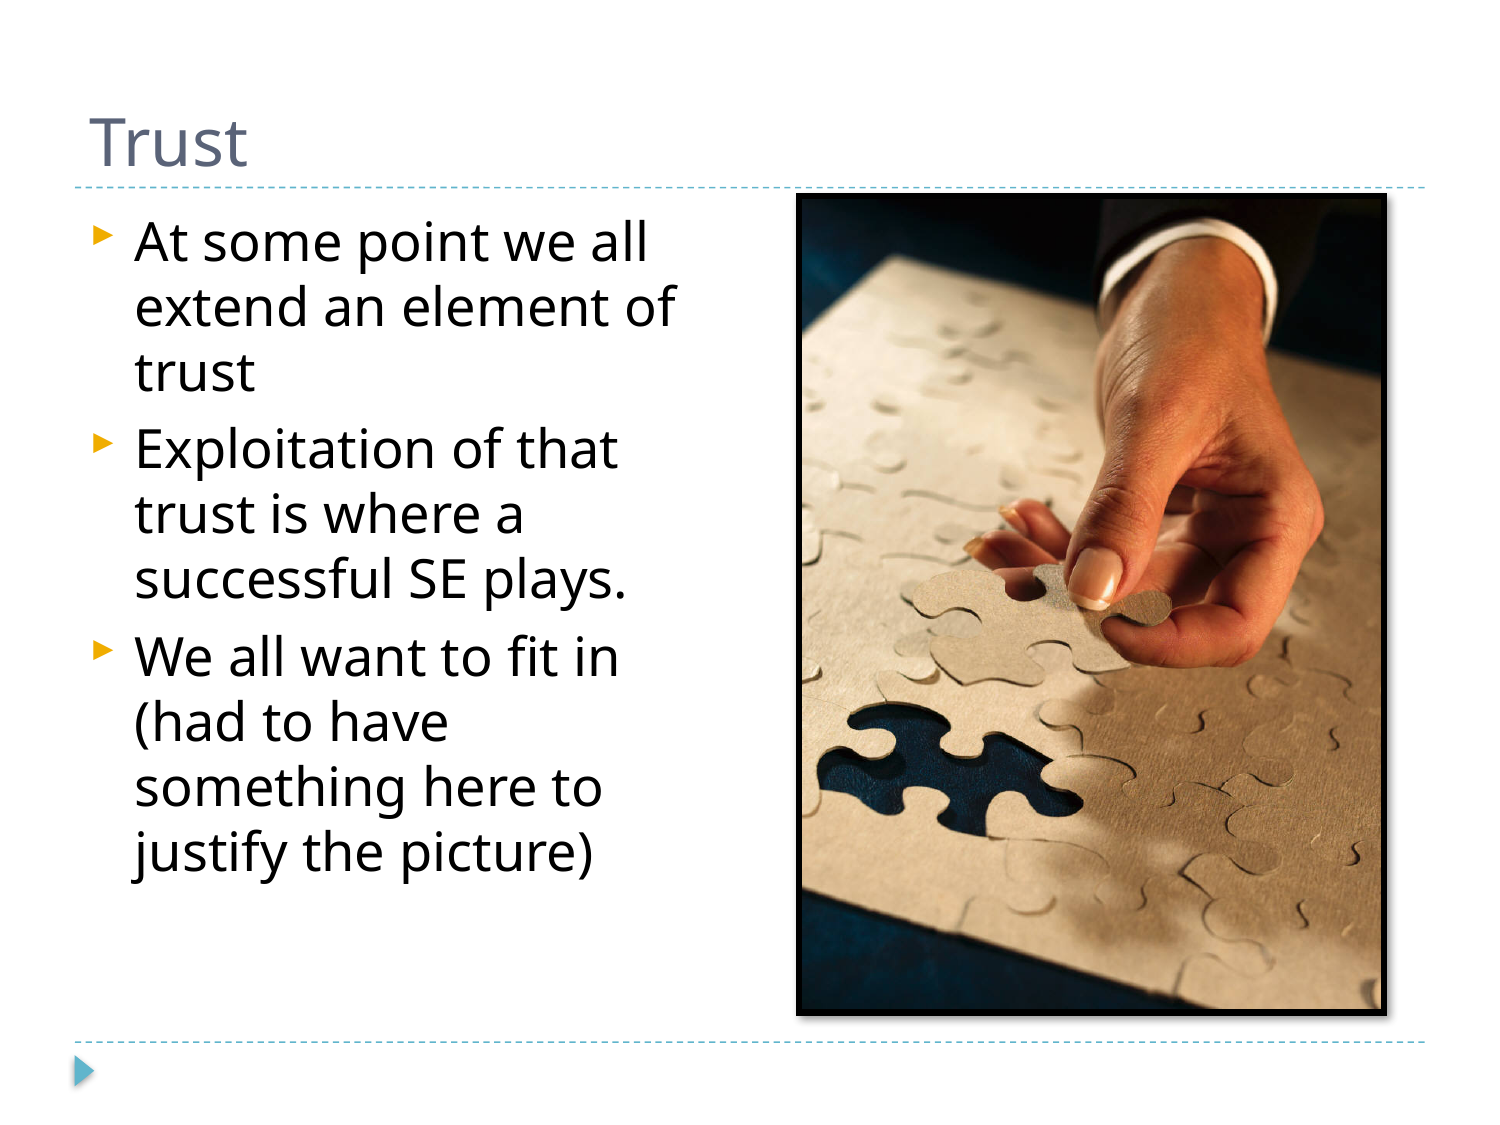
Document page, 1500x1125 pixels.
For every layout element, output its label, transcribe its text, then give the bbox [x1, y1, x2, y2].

list At some point we all extend an element of trust Exploitation of that trust is where a successful SE plays. We all want to fit in (had to have something here to justify the picture) [75, 200, 738, 1010]
title Trust [75, 37, 1425, 188]
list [801, 199, 1381, 1010]
